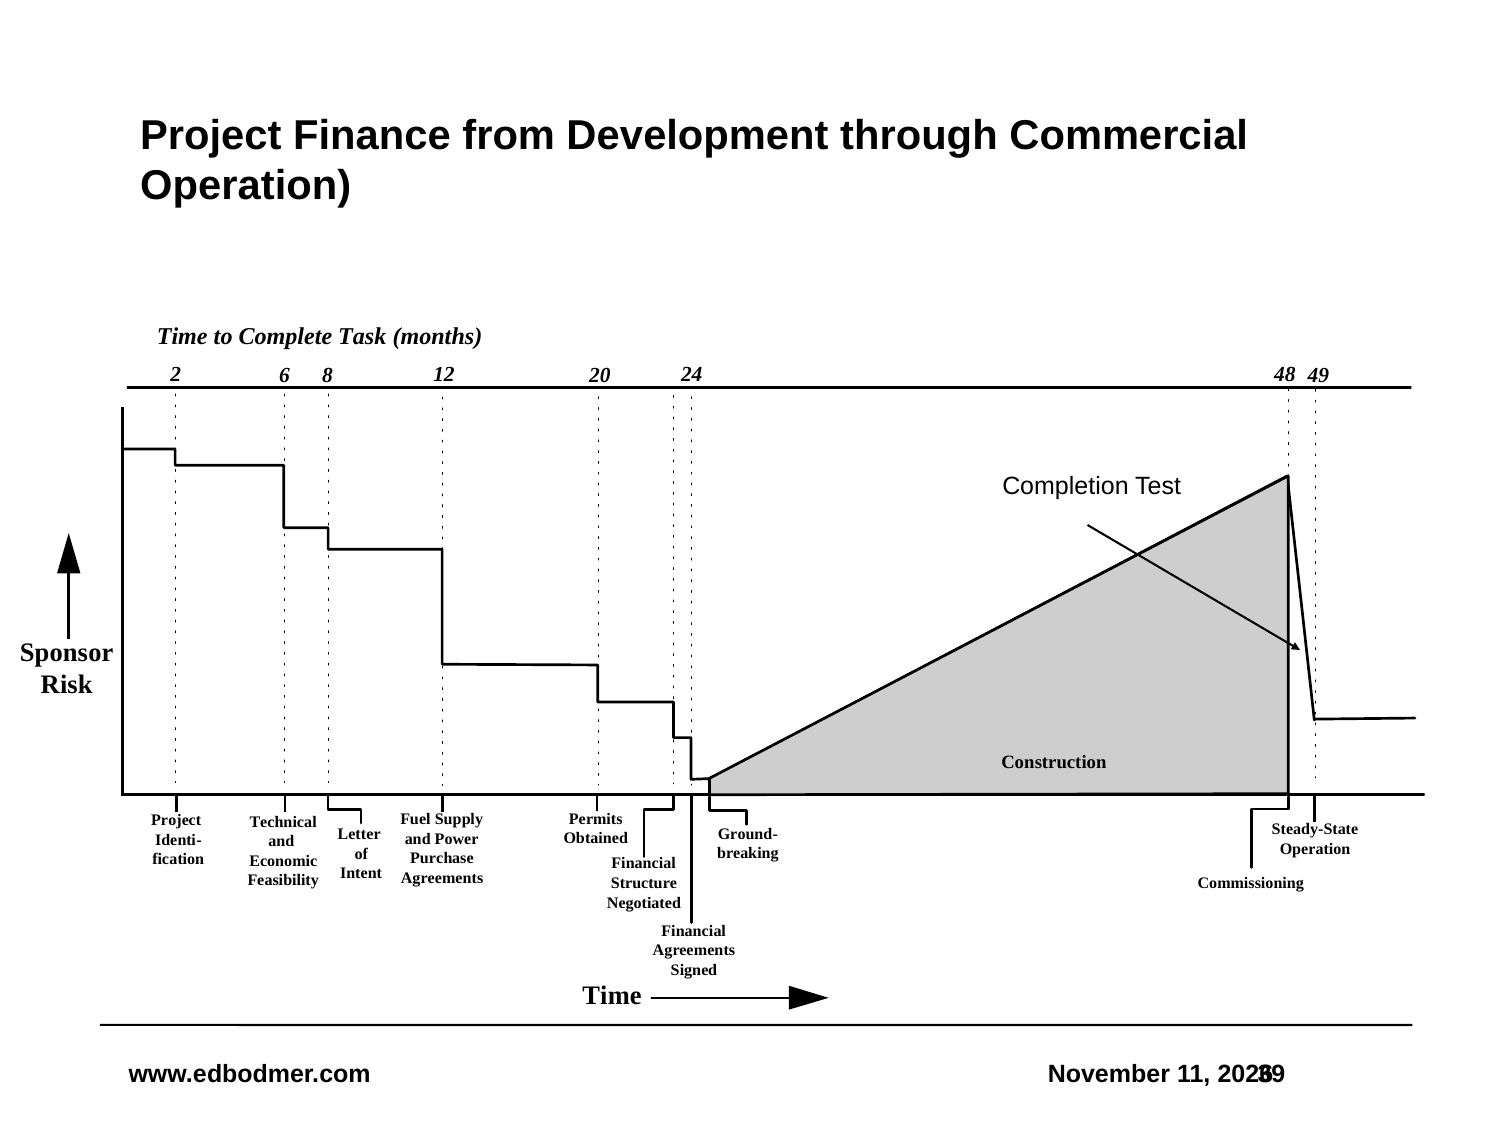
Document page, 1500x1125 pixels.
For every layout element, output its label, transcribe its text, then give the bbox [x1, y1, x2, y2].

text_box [0, 312, 1426, 1042]
title Project Finance from Development through Commercial Operation) [124, 99, 1288, 226]
